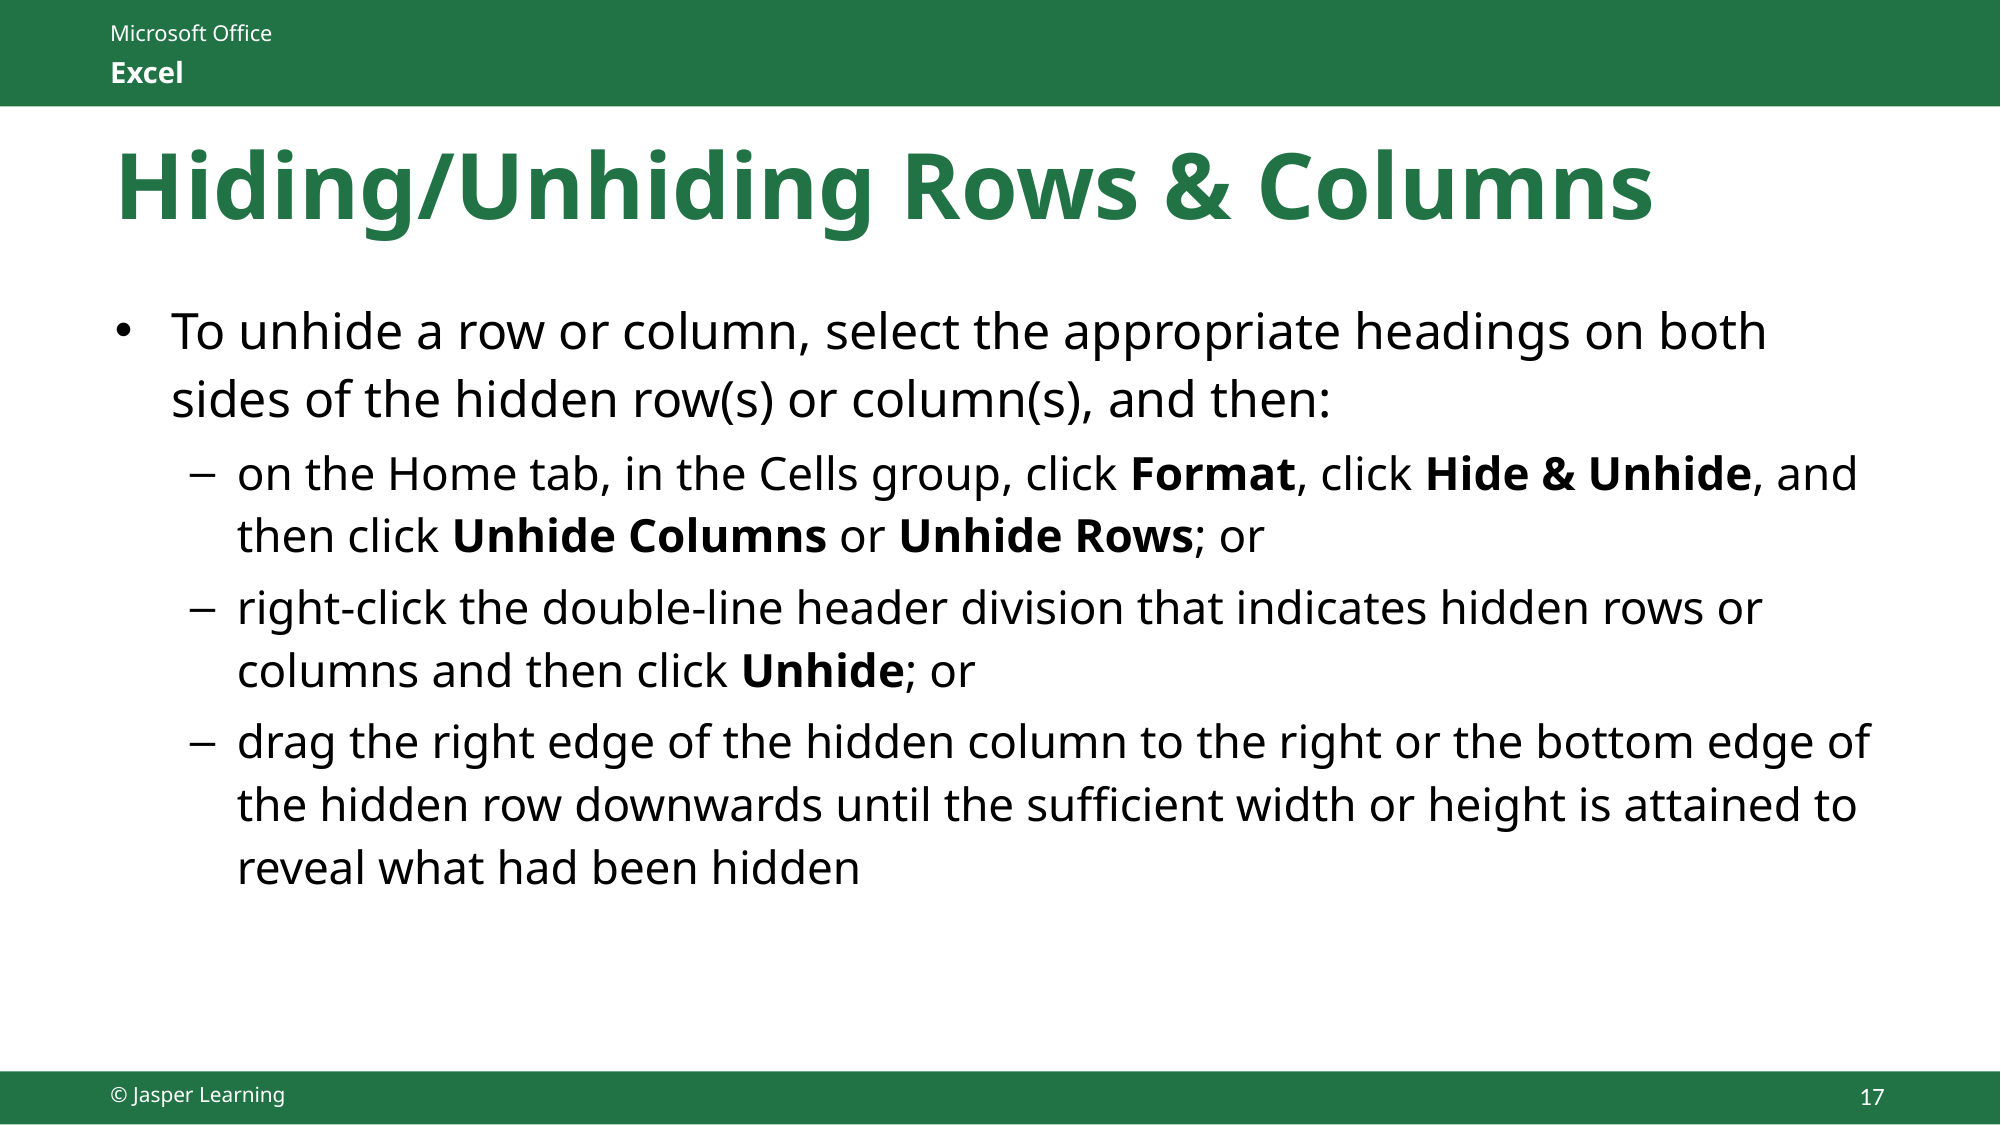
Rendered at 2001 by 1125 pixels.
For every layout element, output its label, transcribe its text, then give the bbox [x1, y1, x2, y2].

footer © Jasper Learning [95, 1065, 729, 1125]
list To unhide a row or column, select the appropriate headings on both sides of the hidden row(s) or column(s), and then: on the Home tab, in the Cells group, click Format, click Hide & Unhide, and then click Unhide Columns or Unhide Rows; or right-click the double-line header division that indicates hidden rows or columns and then click Unhide; or drag the right edge of the hidden column to the right or the bottom edge of the hidden row downwards until the sufficient width or height is attained to reveal what had been hidden [99, 283, 1900, 1026]
slide_number 17 [1433, 1065, 1900, 1125]
title Hiding/Unhiding Rows & Columns [99, 118, 1866, 248]
